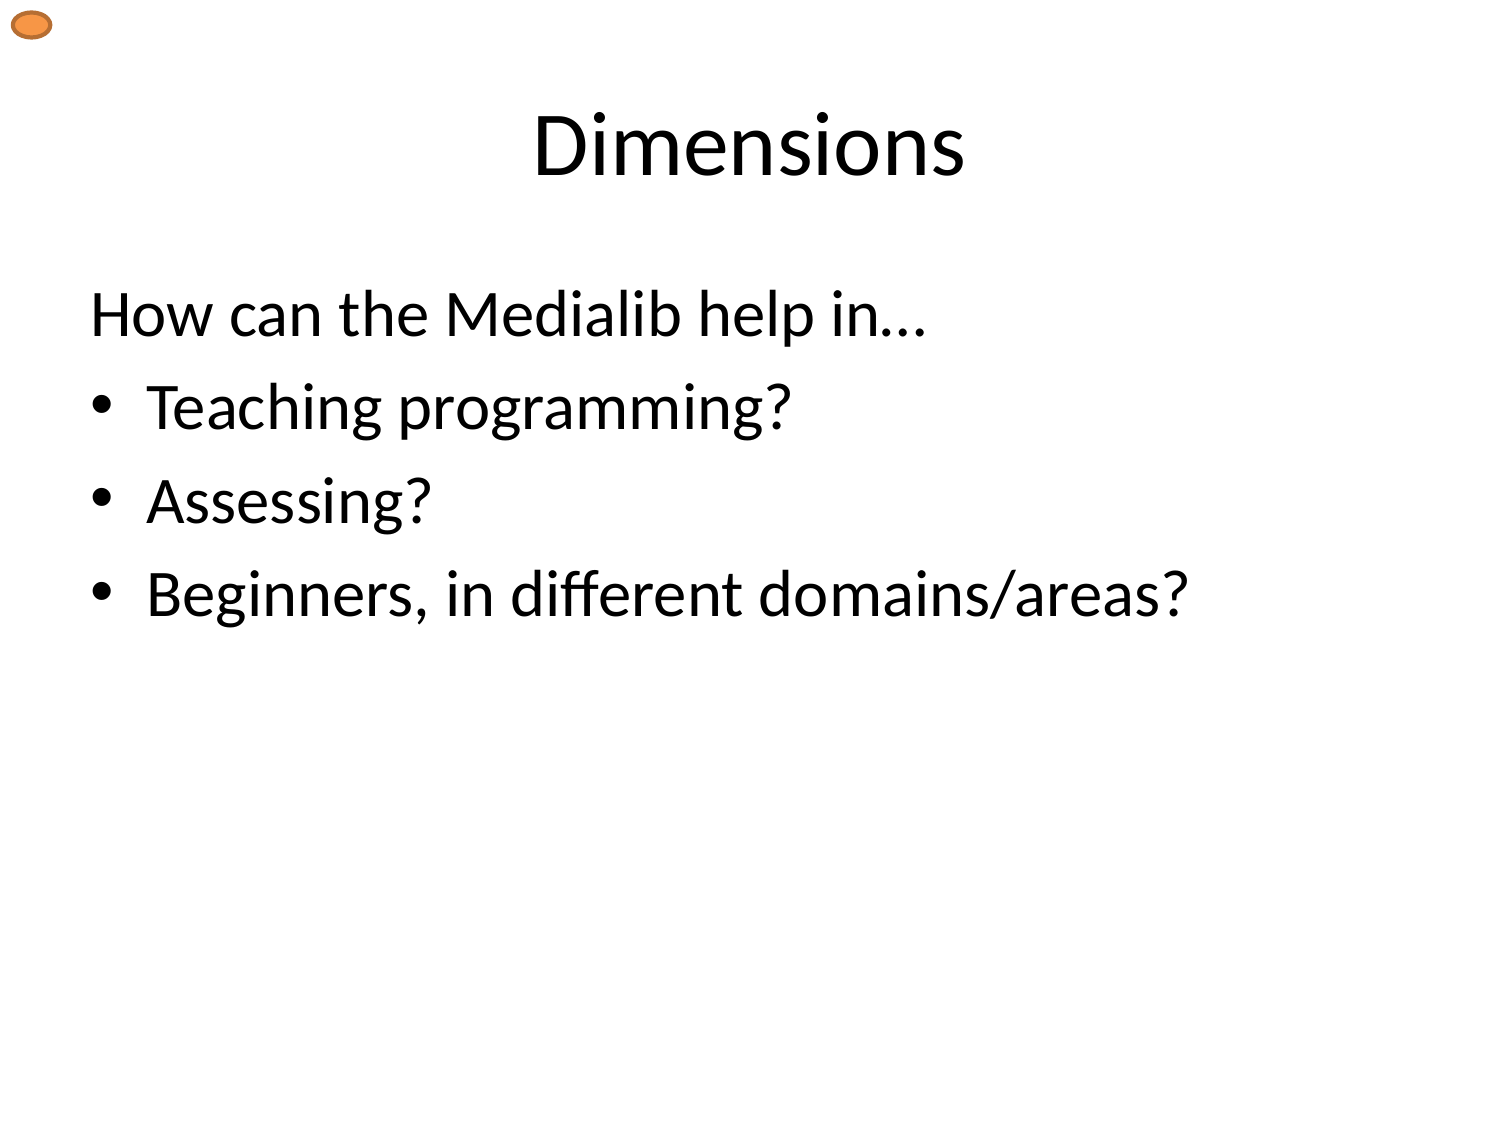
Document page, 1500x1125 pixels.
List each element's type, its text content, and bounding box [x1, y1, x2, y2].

title Dimensions [75, 45, 1425, 233]
list How can the Medialib help in… Teaching programming? Assessing? Beginners, in different domains/areas? [75, 262, 1425, 1005]
text_box [10, 10, 53, 40]
